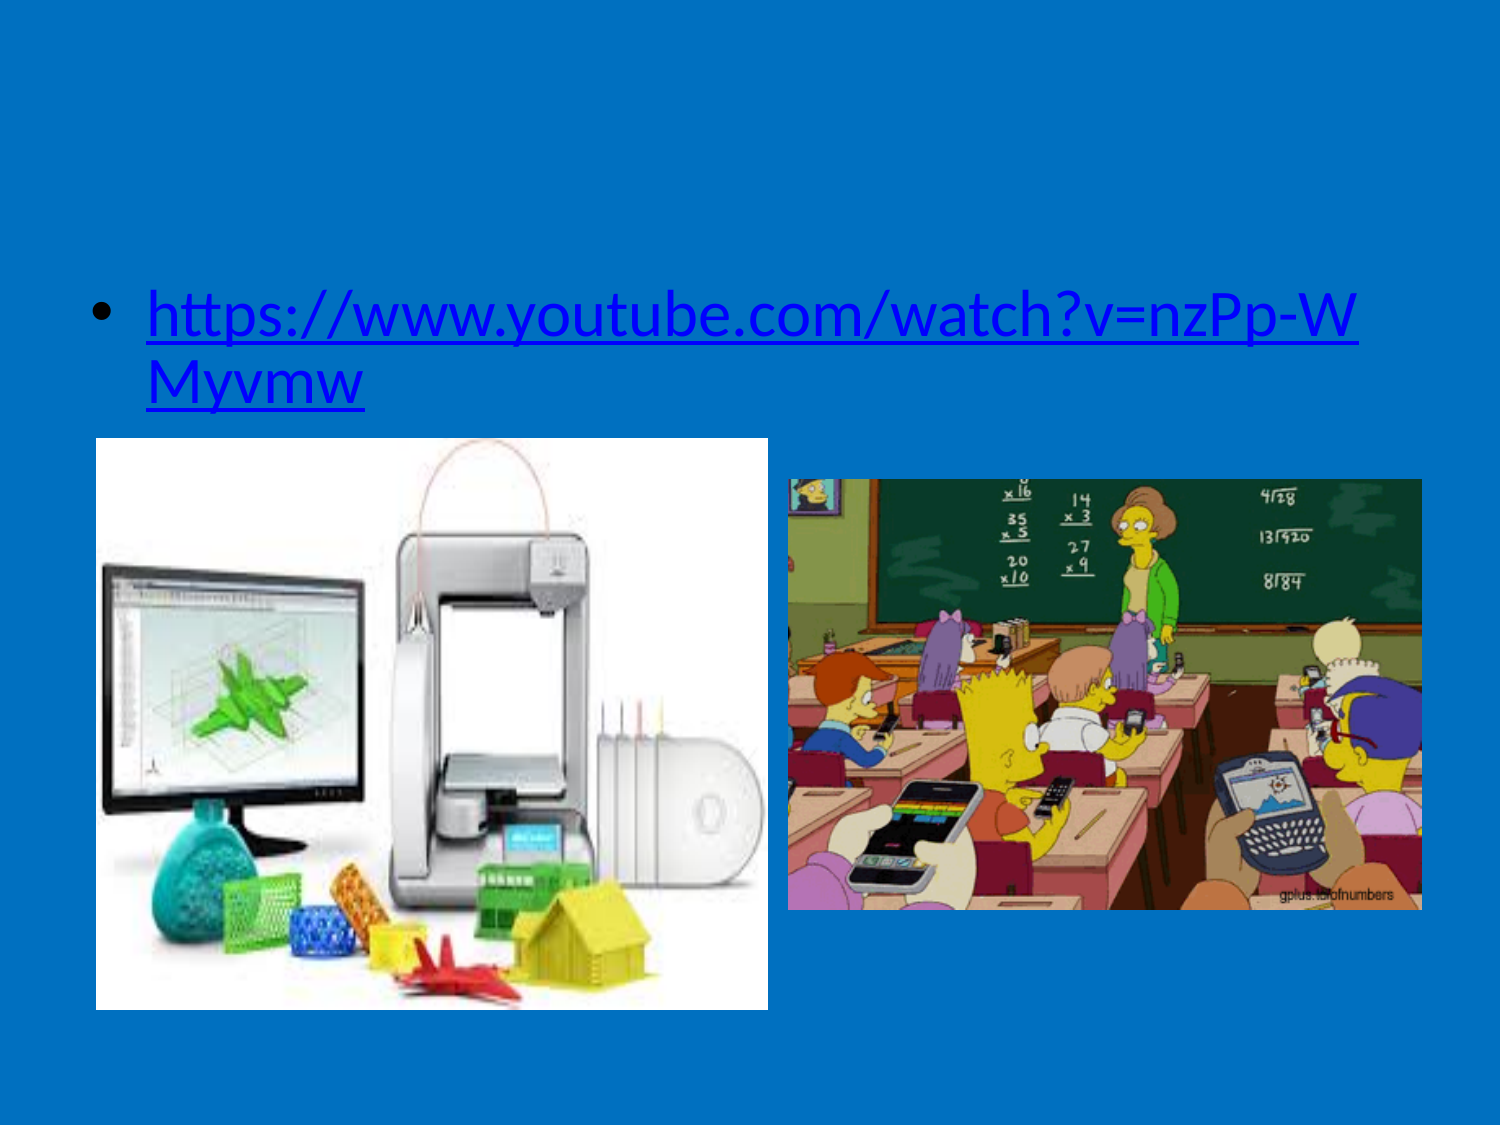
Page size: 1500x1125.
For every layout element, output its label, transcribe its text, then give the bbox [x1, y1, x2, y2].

picture [788, 478, 1422, 911]
list https://www.youtube.com/watch?v=nzPp-WMyvmw [75, 262, 1425, 1005]
picture [95, 437, 768, 1010]
